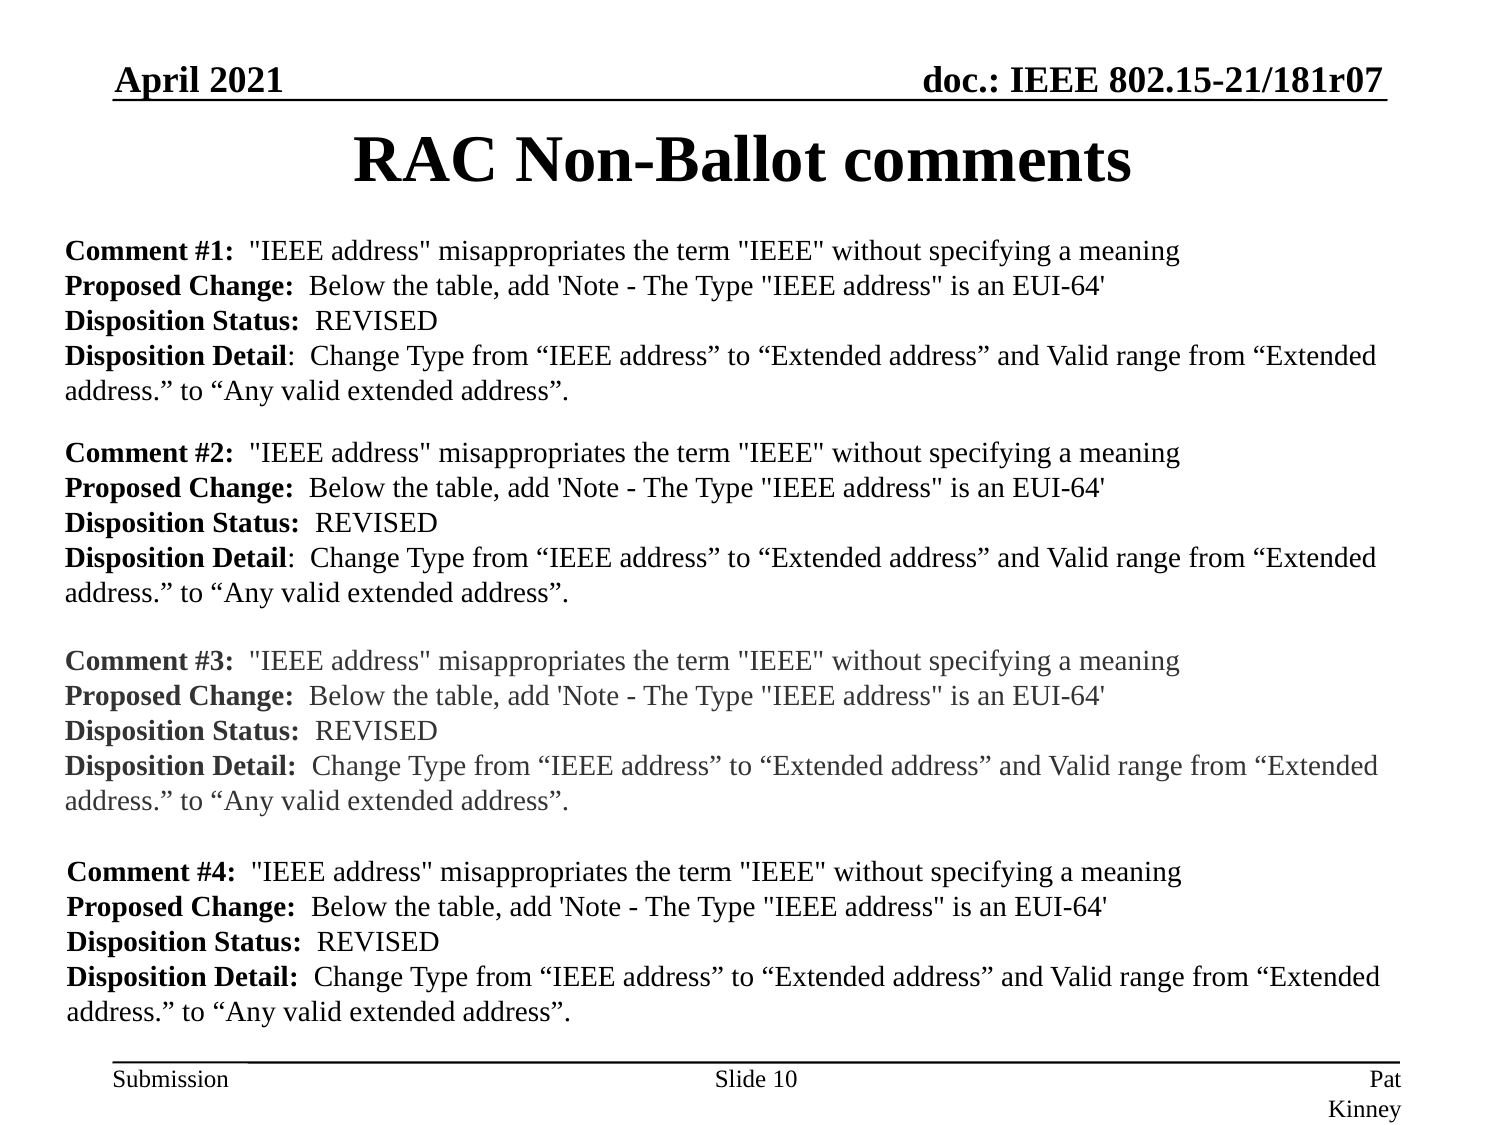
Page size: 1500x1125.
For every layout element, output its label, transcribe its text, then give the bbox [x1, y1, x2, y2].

text_box Comment #4: "IEEE address" misappropriates the term "IEEE" without specifying a meaning Proposed Change: Below the table, add 'Note - The Type "IEEE address" is an EUI-64' Disposition Status: REVISED Disposition Detail: Change Type from “IEEE address” to “Extended address” and Valid range from “Extended address.” to “Any valid extended address”. [51, 845, 1477, 1065]
title RAC Non-Ballot comments [114, 89, 1390, 220]
slide_number Slide 10 [712, 1065, 800, 1093]
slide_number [114, 54, 366, 101]
text_box Comment #3: "IEEE address" misappropriates the term "IEEE" without specifying a meaning Proposed Change: Below the table, add 'Note - The Type "IEEE address" is an EUI-64' Disposition Status: REVISED Disposition Detail: Change Type from “IEEE address” to “Extended address” and Valid range from “Extended address.” to “Any valid extended address”. [50, 634, 1450, 824]
text_box Comment #1: "IEEE address" misappropriates the term "IEEE" without specifying a meaning Proposed Change: Below the table, add 'Note - The Type "IEEE address" is an EUI-64' Disposition Status: REVISED Disposition Detail: Change Type from “IEEE address” to “Extended address” and Valid range from “Extended address.” to “Any valid extended address”. [49, 223, 1477, 414]
footer Pat Kinney (Kinney Consulting) [1324, 1065, 1402, 1093]
text_box Comment #2: "IEEE address" misappropriates the term "IEEE" without specifying a meaning Proposed Change: Below the table, add 'Note - The Type "IEEE address" is an EUI-64' Disposition Status: REVISED Disposition Detail: Change Type from “IEEE address” to “Extended address” and Valid range from “Extended address.” to “Any valid extended address”. [50, 414, 1450, 616]
